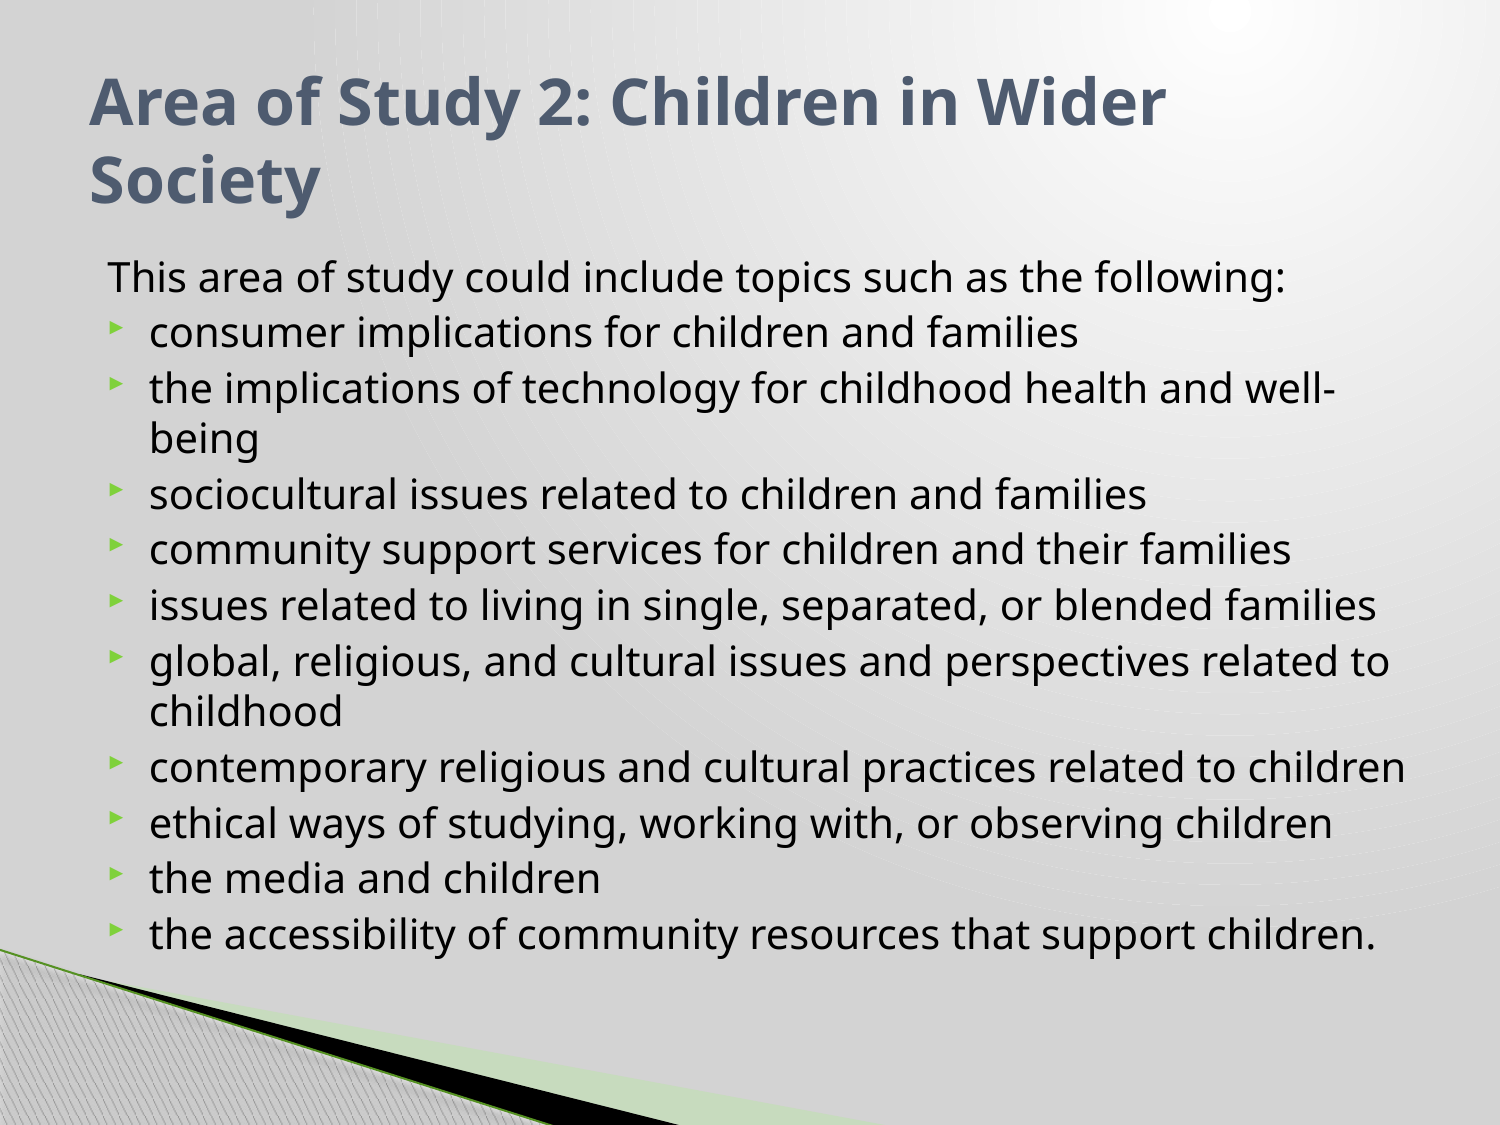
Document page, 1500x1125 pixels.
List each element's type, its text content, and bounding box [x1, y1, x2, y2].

title Area of Study 2: Children in Wider Society [75, 45, 1425, 233]
list This area of study could include topics such as the following: consumer implications for children and families the implications of technology for childhood health and well-being sociocultural issues related to children and families community support services for children and their families issues related to living in single, separated, or blended families global, religious, and cultural issues and perspectives related to childhood contemporary religious and cultural practices related to children ethical ways of studying, working with, or observing children the media and children the accessibility of community resources that support children. [75, 243, 1425, 986]
